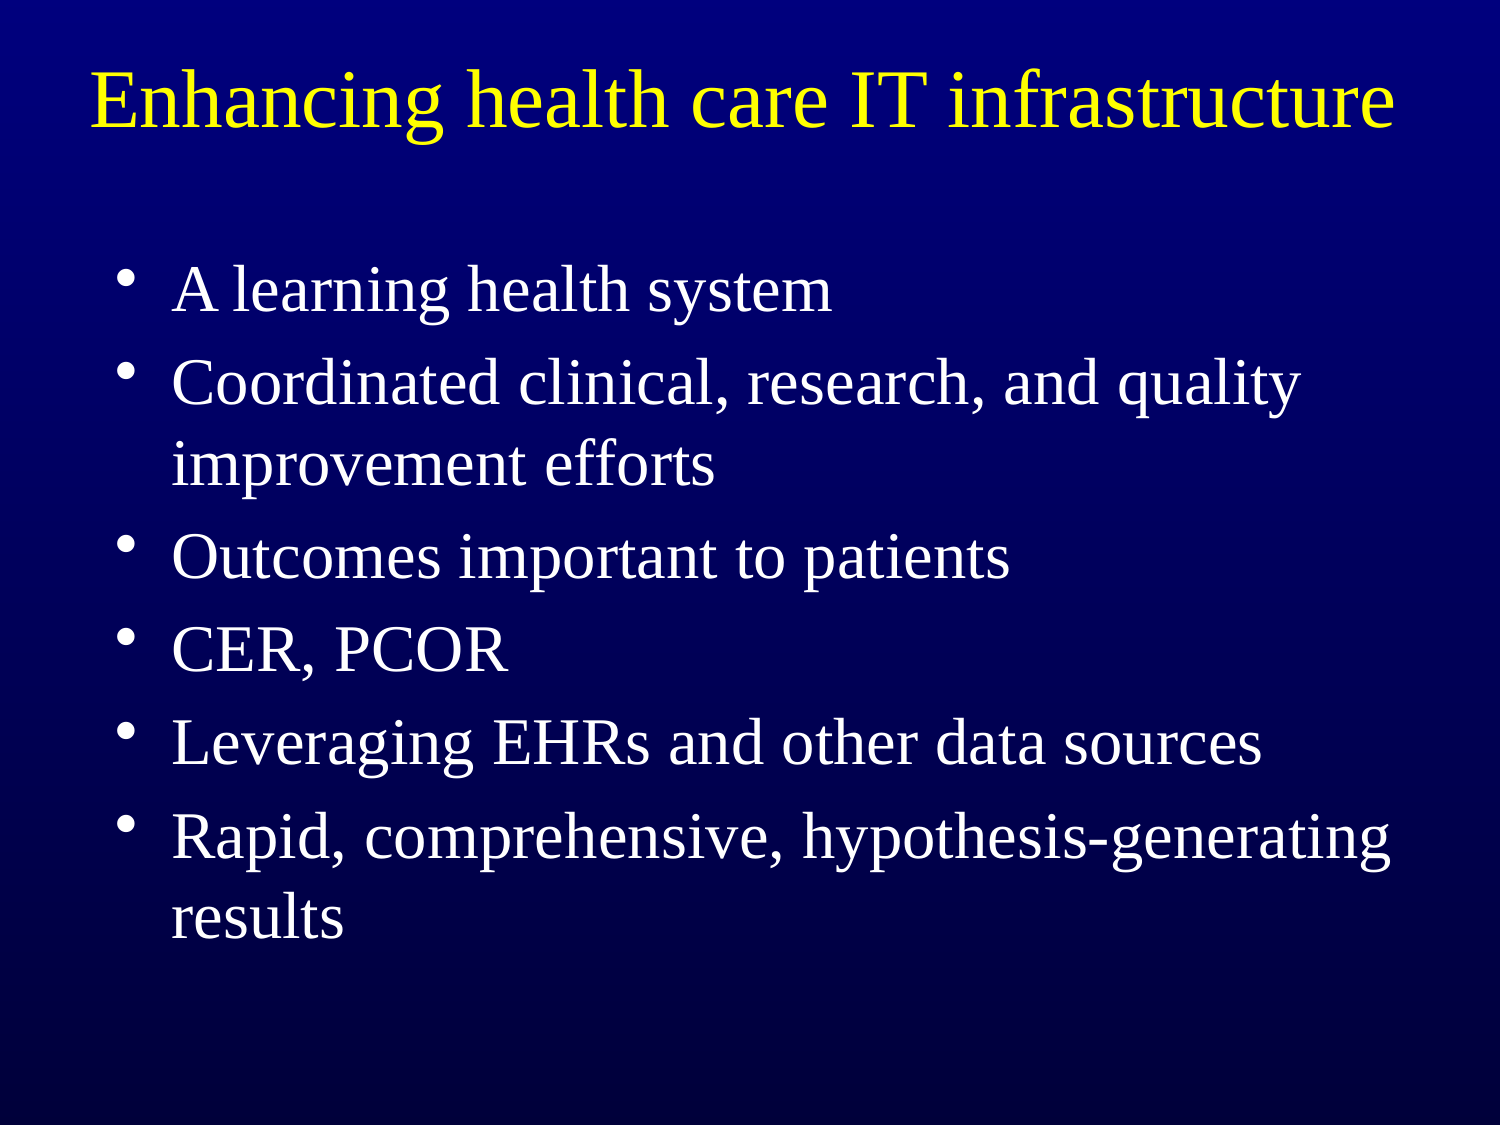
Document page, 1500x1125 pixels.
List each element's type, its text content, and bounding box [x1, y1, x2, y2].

list A learning health system Coordinated clinical, research, and quality improvement efforts Outcomes important to patients CER, PCOR Leveraging EHRs and other data sources Rapid, comprehensive, hypothesis-generating results [99, 237, 1426, 913]
title Enhancing health care IT infrastructure [0, 0, 1488, 188]
